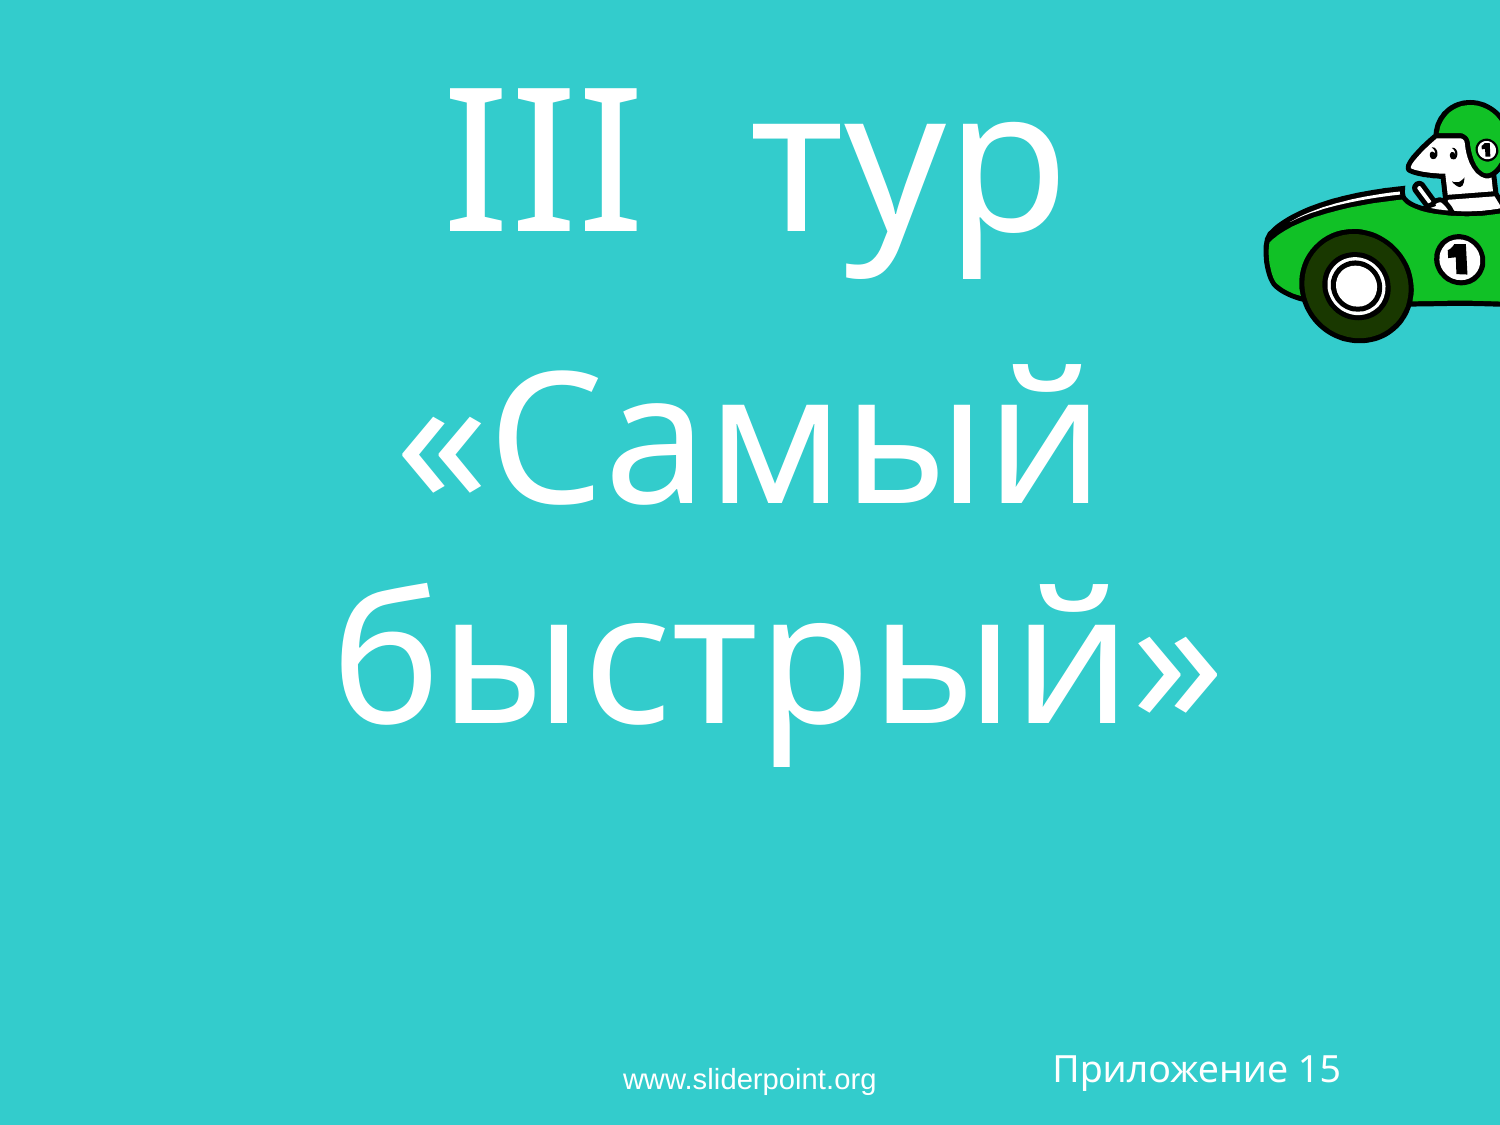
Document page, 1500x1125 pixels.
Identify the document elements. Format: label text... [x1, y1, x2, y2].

picture [1262, 99, 1500, 344]
footer www.sliderpoint.org [512, 1024, 988, 1103]
title III тур [0, 37, 1276, 265]
text_box Приложение 15 [1037, 1037, 1463, 1125]
list «Самый быстрый» [74, 312, 1426, 1088]
